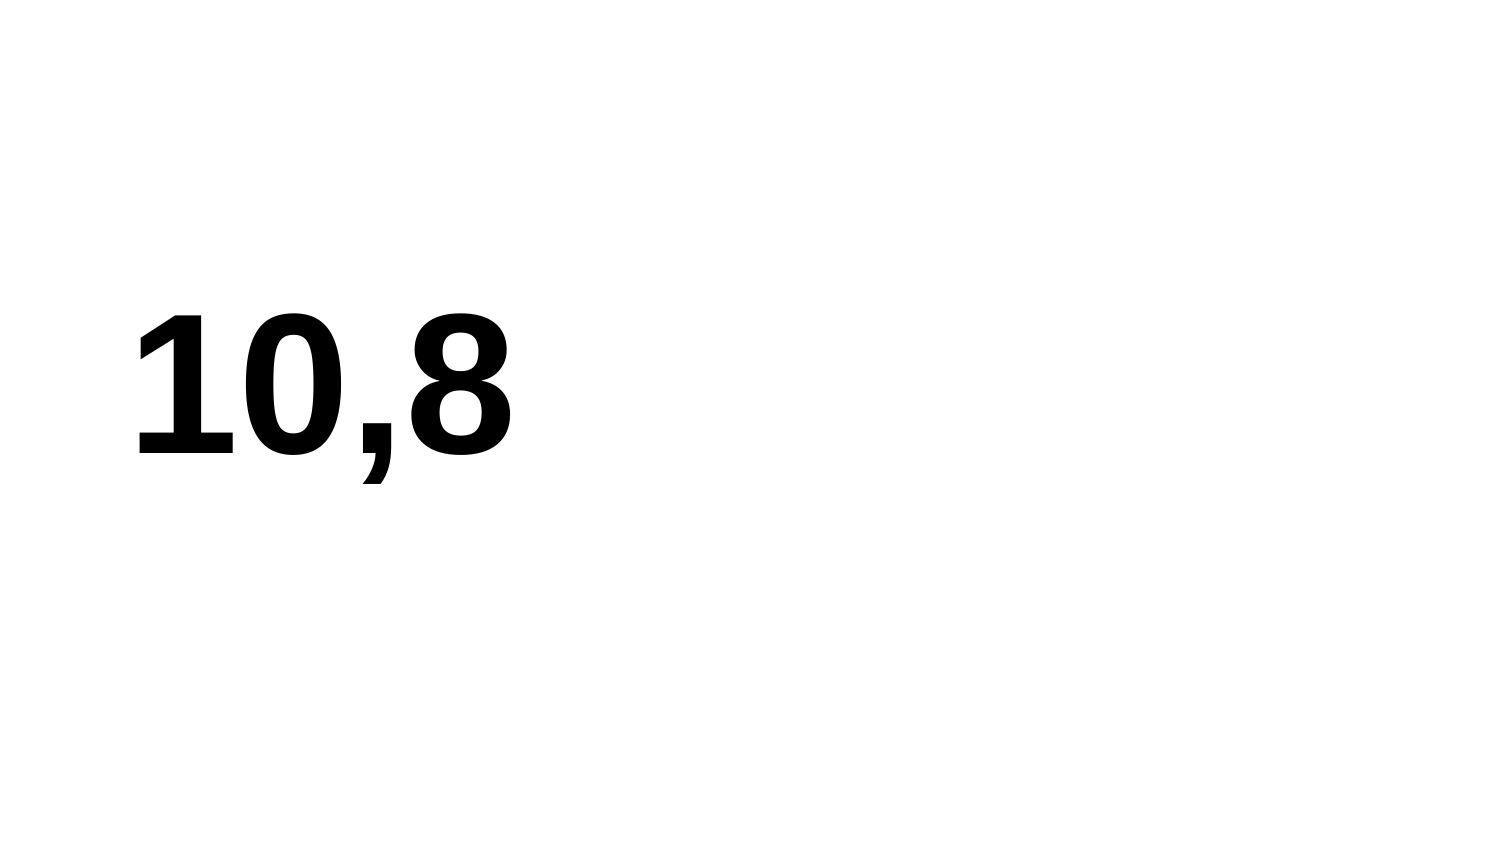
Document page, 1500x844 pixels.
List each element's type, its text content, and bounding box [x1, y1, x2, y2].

text_box 10,8 [112, 235, 1388, 509]
